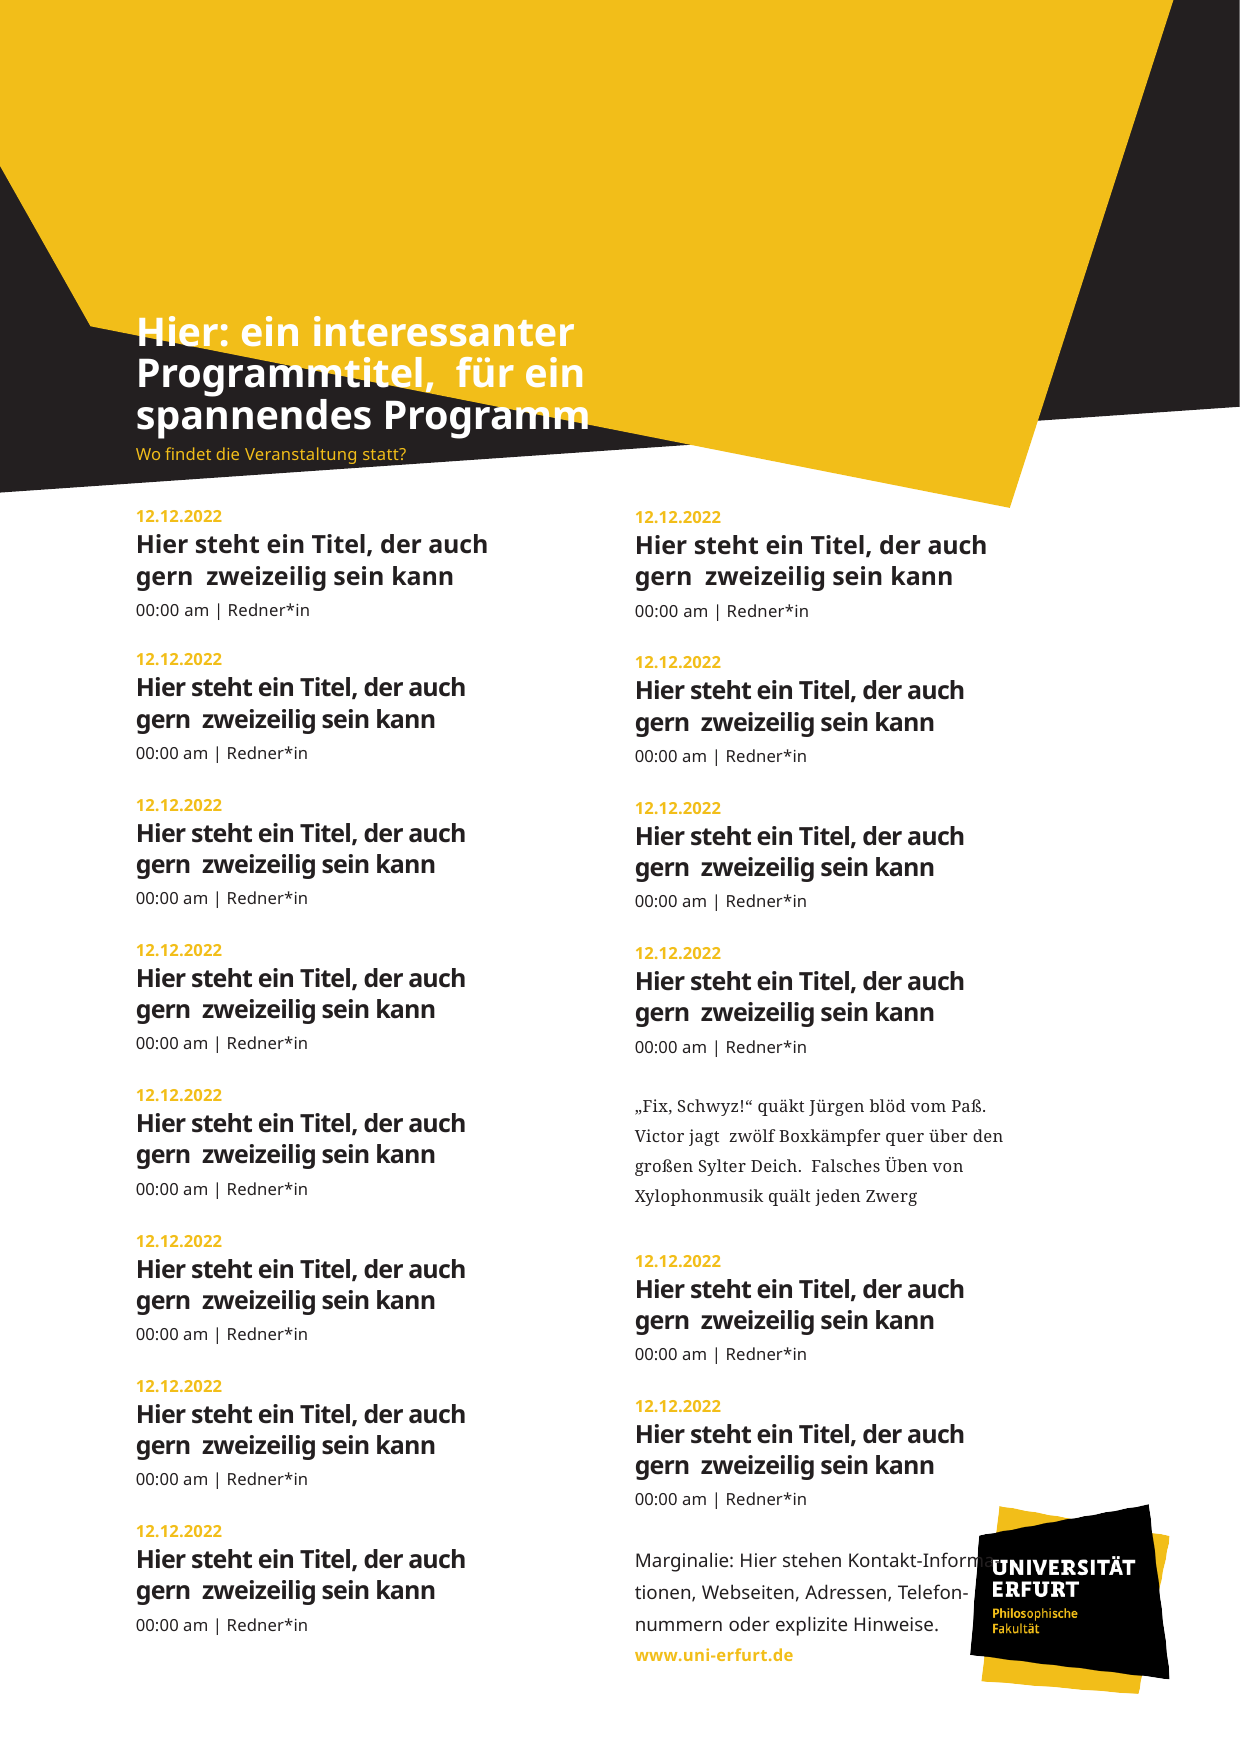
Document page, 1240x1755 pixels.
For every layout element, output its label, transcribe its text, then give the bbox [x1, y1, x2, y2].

text_box 12.12.2022 Hier steht ein Titel, der auch gern zweizeilig sein kann 00:00 am | Redner*in 12.12.2022 Hier steht ein Titel, der auch gern zweizeilig sein kann 00:00 am | Redner*in 12.12.2022 Hier steht ein Titel, der auch gern zweizeilig sein kann 00:00 am | Redner*in 12.12.2022 Hier steht ein Titel, der auch gern zweizeilig sein kann 00:00 am | Redner*in 12.12.2022 Hier steht ein Titel, der auch gern zweizeilig sein kann 00:00 am | Redner*in 12.12.2022 Hier steht ein Titel, der auch gern zweizeilig sein kann 00:00 am | Redner*in 12.12.2022 Hier steht ein Titel, der auch gern zweizeilig sein kann 00:00 am | Redner*in 12.12.2022 Hier steht ein Titel, der auch gern zweizeilig sein kann 00:00 am | Redner*in [133, 506, 522, 1694]
picture [1021, 1504, 1170, 1694]
text_box 12.12.2022 Hier steht ein Titel, der auch gern zweizeilig sein kann 00:00 am | Redner*in 12.12.2022 Hier steht ein Titel, der auch gern zweizeilig sein kann 00:00 am | Redner*in 12.12.2022 Hier steht ein Titel, der auch gern zweizeilig sein kann 00:00 am | Redner*in 12.12.2022 Hier steht ein Titel, der auch gern zweizeilig sein kann 00:00 am | Redner*in „Fix, Schwyz!“ quäkt Jürgen blöd vom Paß. Victor jagt zwölf Boxkämpfer quer über den großen Sylter Deich. Falsches Üben von Xylophonmusik quält jeden Zwerg 12.12.2022 Hier steht ein Titel, der auch gern zweizeilig sein kann 00:00 am | Redner*in 12.12.2022 Hier steht ein Titel, der auch gern zweizeilig sein kann 00:00 am | Redner*in Marginalie: Hier stehen Kontakt-Informa- tionen, Webseiten, Adressen, Telefon- nummern oder explizite Hinweise. www.uni-erfurt.de [632, 506, 1021, 1694]
text_box Hier: ein interessanter Programmtitel, für ein spannendes Programm Wo findet die Veranstaltung statt? [133, 312, 830, 464]
